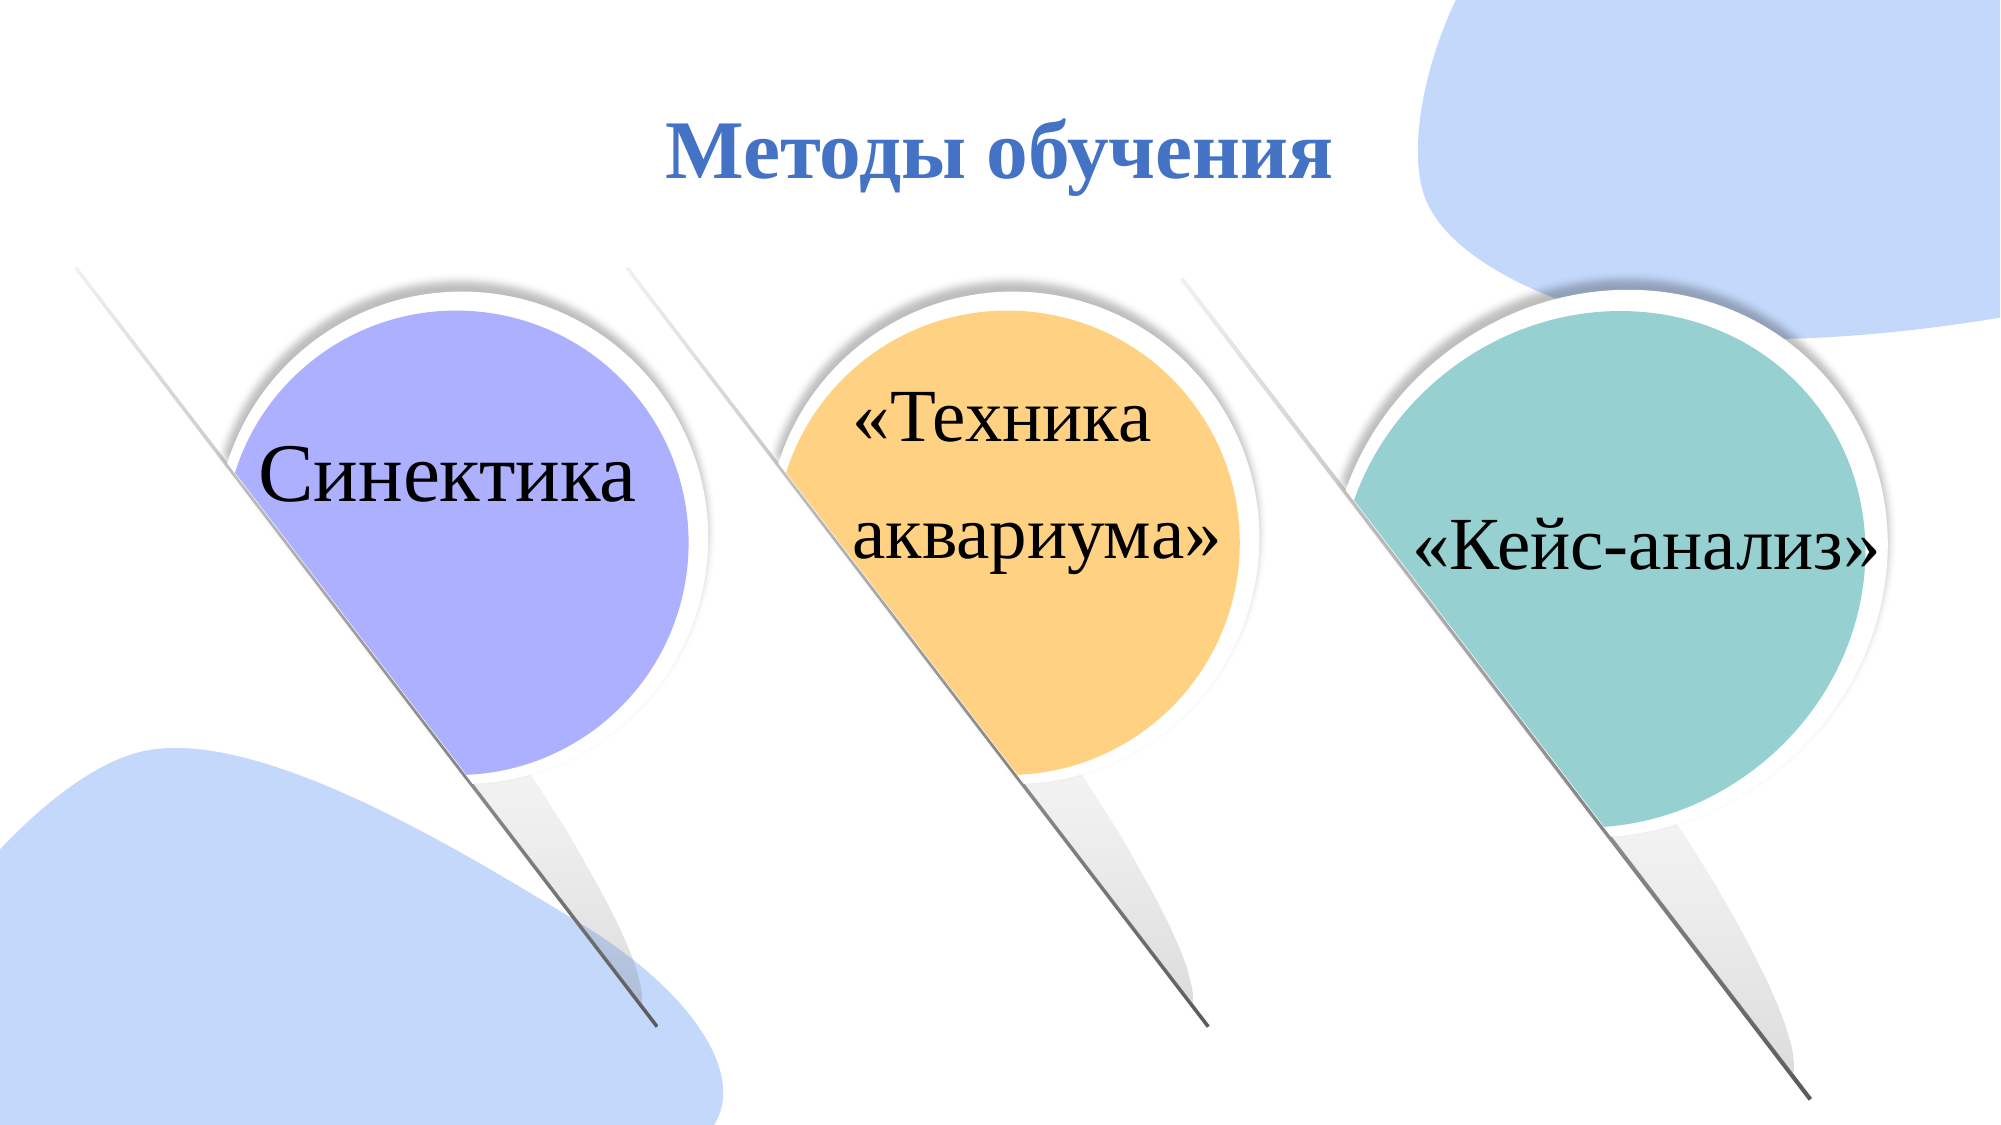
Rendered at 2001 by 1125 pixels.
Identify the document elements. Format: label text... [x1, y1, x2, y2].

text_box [41, 334, 592, 725]
title Методы обучения [137, 42, 1863, 260]
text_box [592, 334, 1157, 725]
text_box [1157, 325, 2000, 780]
